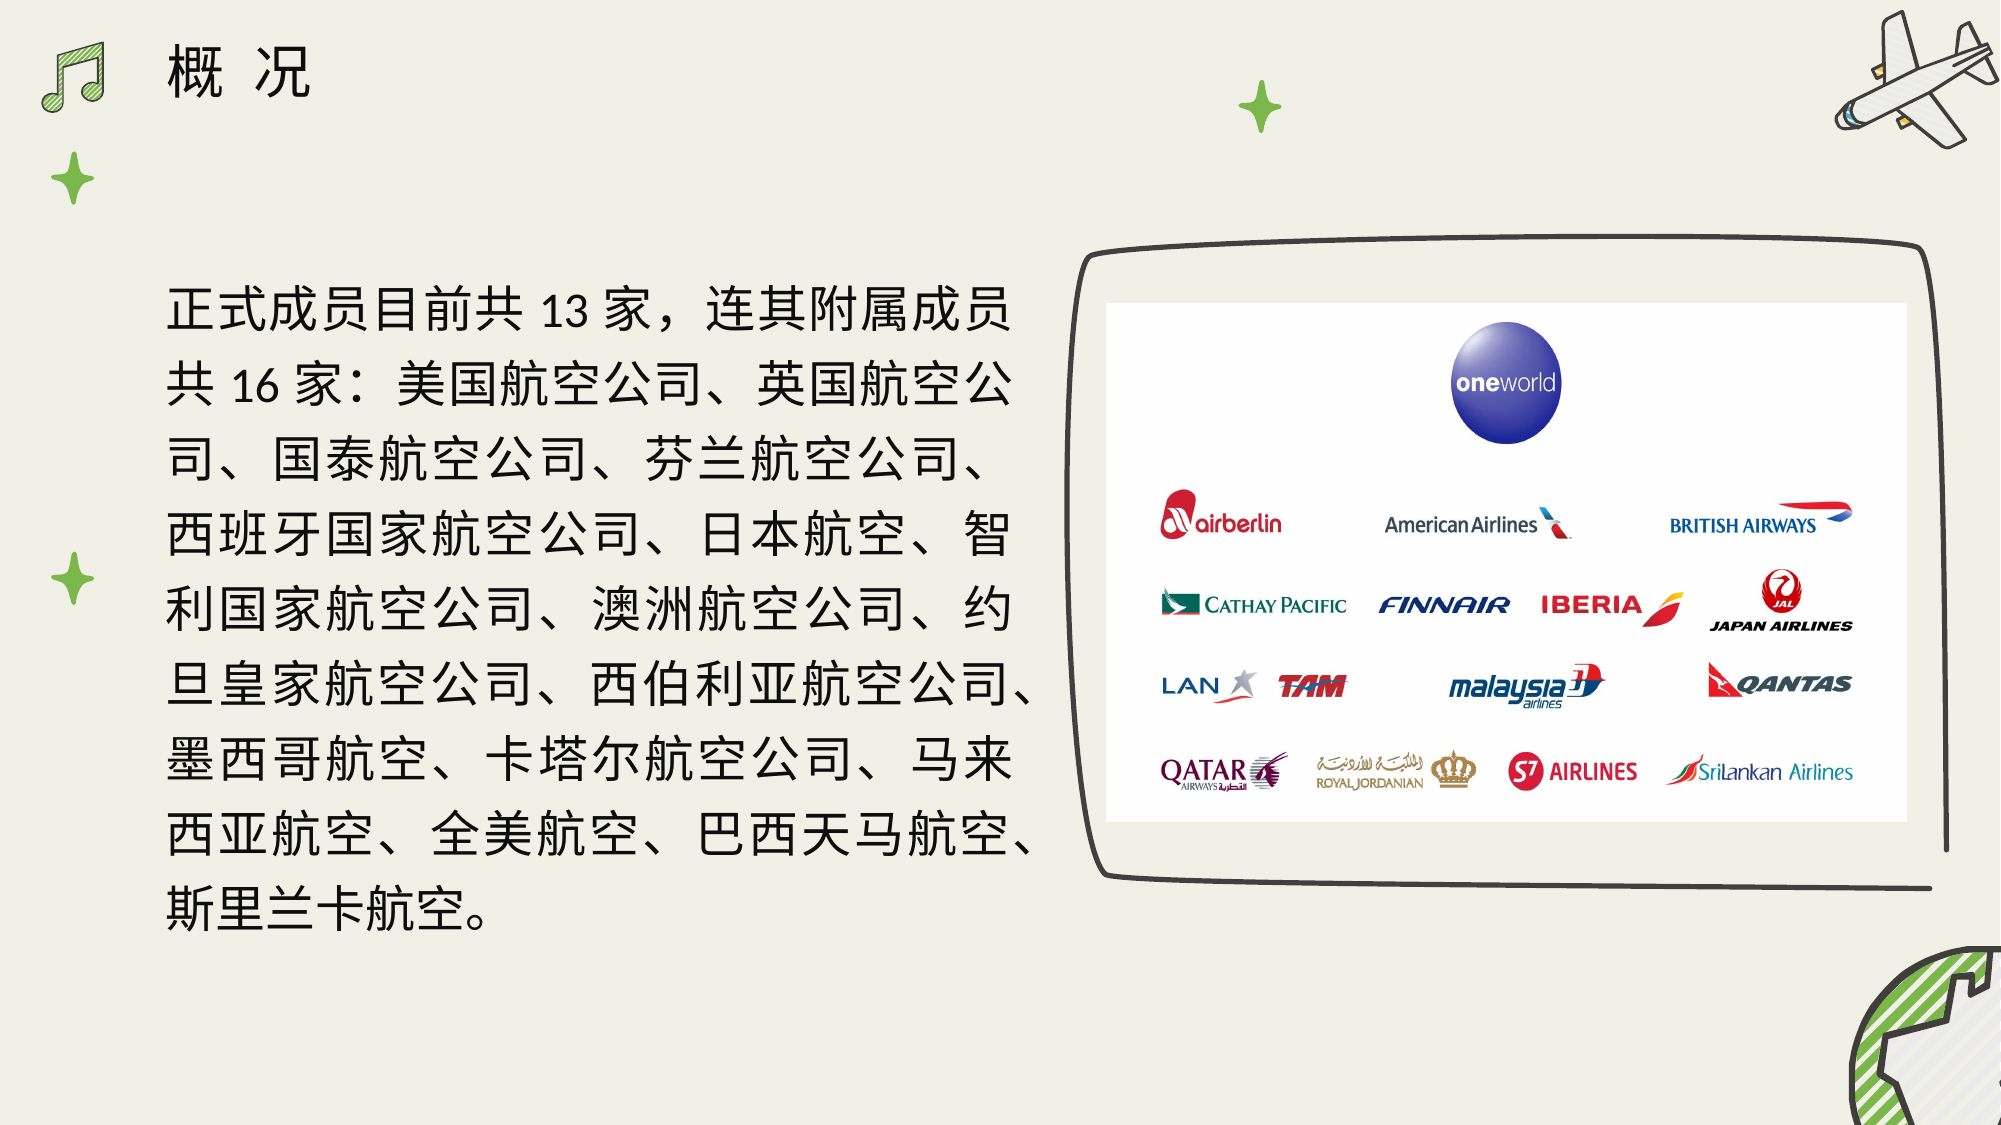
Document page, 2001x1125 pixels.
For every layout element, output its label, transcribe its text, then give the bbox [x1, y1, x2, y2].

picture [1106, 303, 1907, 822]
text_box [1065, 235, 1948, 890]
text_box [41, 41, 104, 114]
picture [1848, 946, 2000, 1125]
text_box 概 况 [151, 27, 327, 113]
text_box [1239, 80, 1281, 133]
text_box [51, 152, 94, 204]
picture [1839, 0, 1987, 172]
text_box 正式成员目前共13家，连其附属成员共16家：美国航空公司、英国航空公司、国泰航空公司、芬兰航空公司、西班牙国家航空公司、日本航空、智利国家航空公司、澳洲航空公司、约旦皇家航空公司、西伯利亚航空公司、墨西哥航空、卡塔尔航空公司、马来西亚航空、全美航空、巴西天马航空、斯里兰卡航空。 [151, 255, 1029, 945]
text_box [52, 552, 94, 605]
